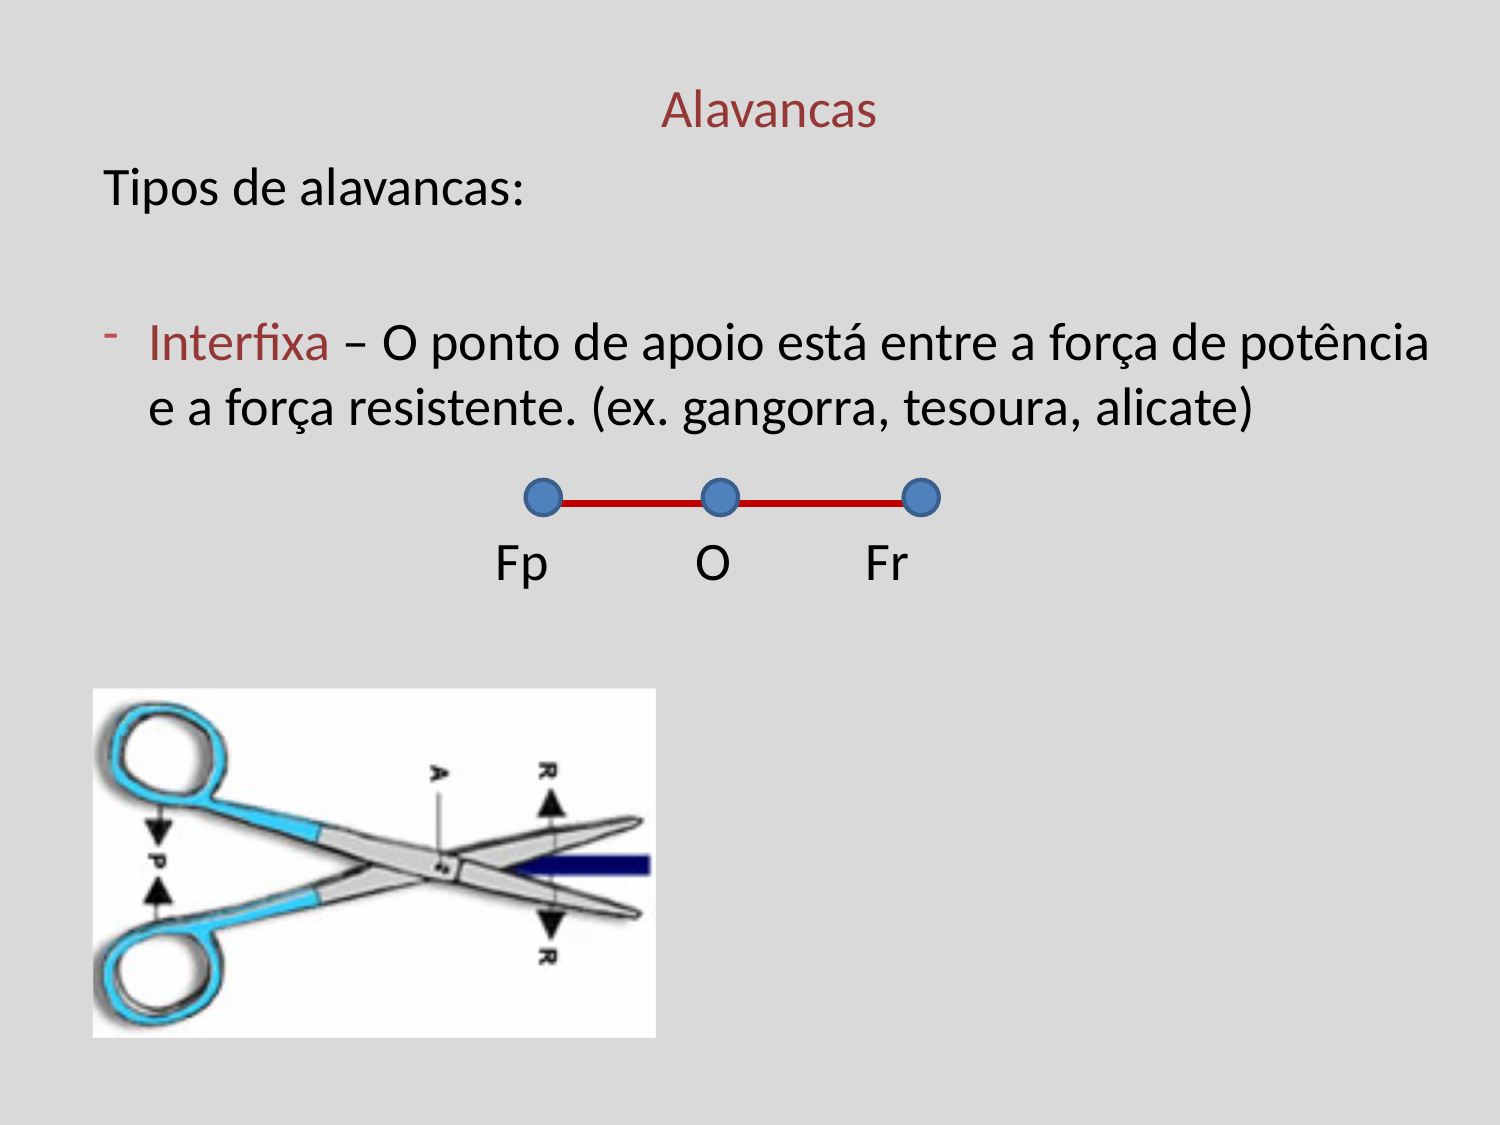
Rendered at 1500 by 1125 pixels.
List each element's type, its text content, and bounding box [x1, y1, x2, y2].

picture [94, 581, 655, 1125]
text_box [700, 477, 741, 502]
text_box Alavancas Tipos de alavancas: Interfixa – O ponto de apoio está entre a força de potência e a força resistente. (ex. gangorra, tesoura, alicate) Fp O Fr . [88, 66, 1451, 1059]
text_box [707, 512, 734, 518]
text_box [523, 477, 564, 518]
text_box [901, 477, 941, 518]
